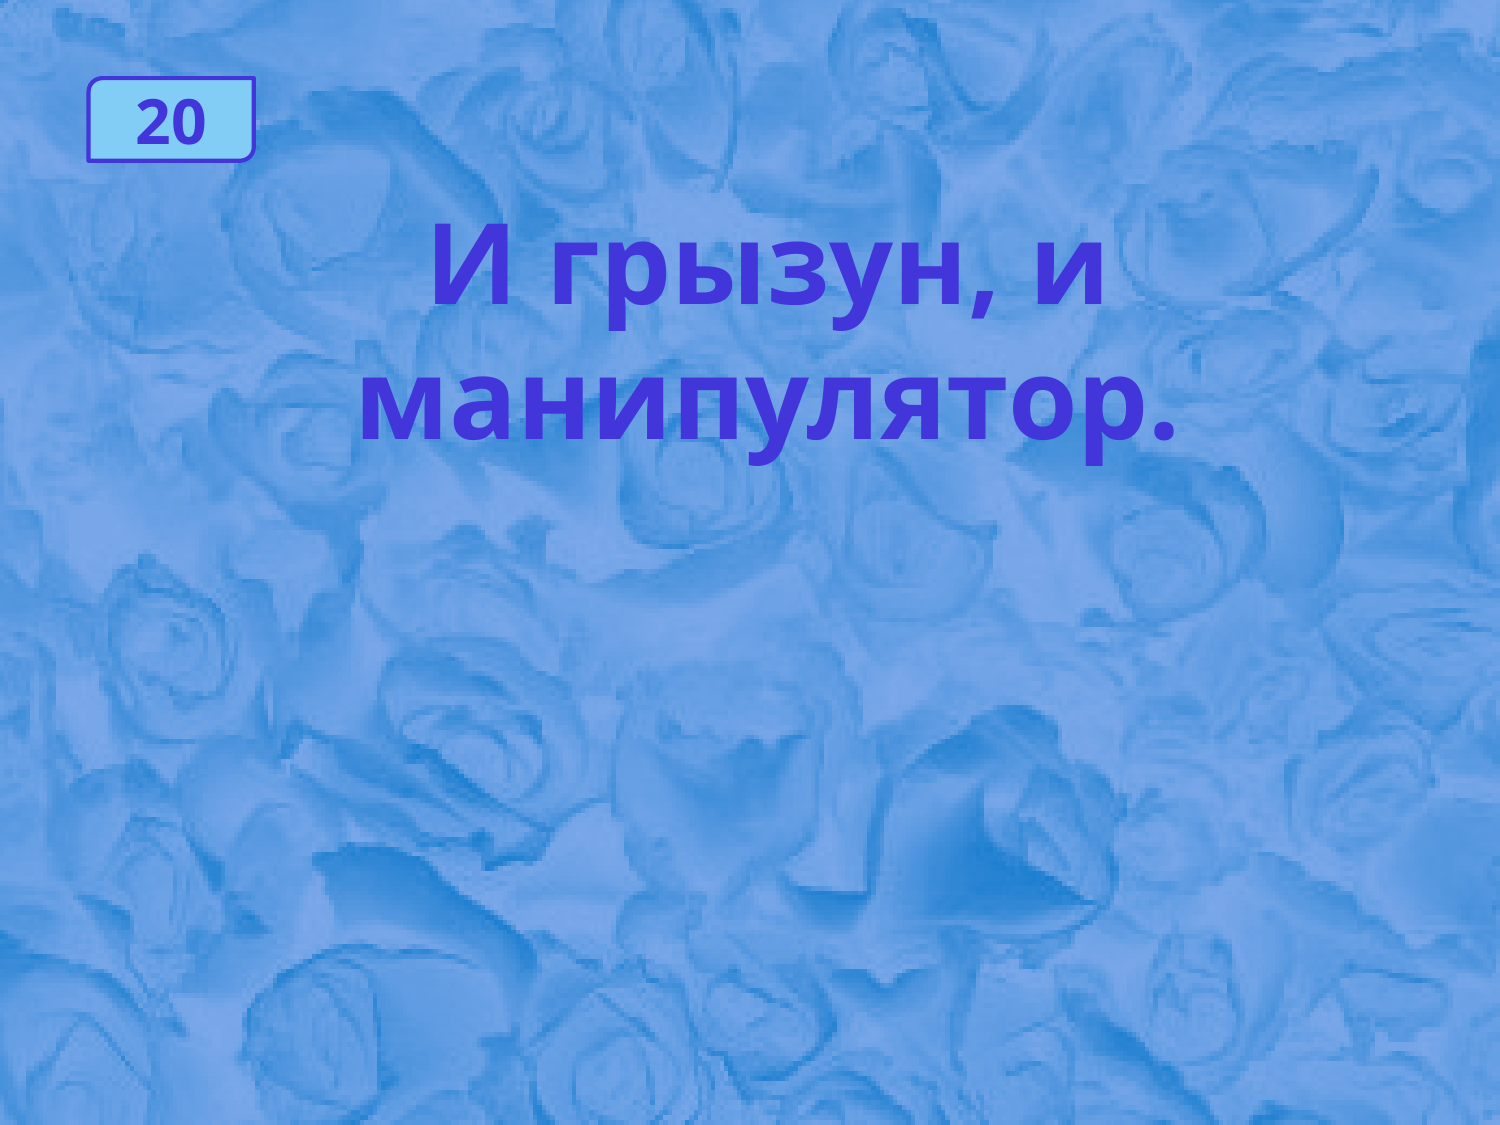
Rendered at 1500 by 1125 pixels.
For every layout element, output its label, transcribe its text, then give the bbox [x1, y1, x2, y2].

text_box И грызун, и манипулятор. [100, 184, 1436, 470]
text_box 20 [86, 76, 256, 163]
